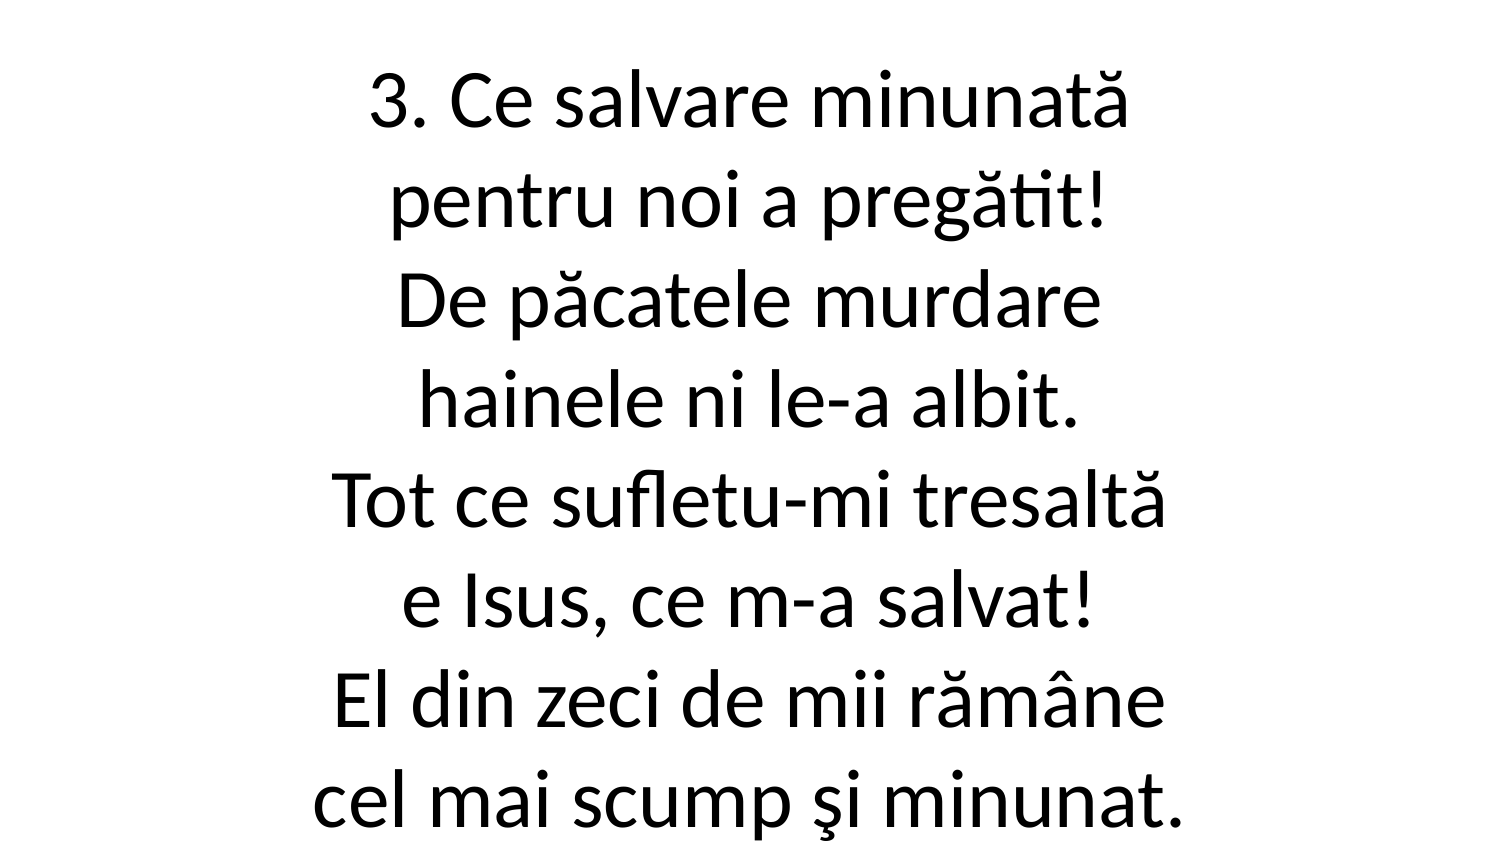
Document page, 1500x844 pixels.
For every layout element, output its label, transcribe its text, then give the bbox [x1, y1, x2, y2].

text_box 3. Ce salvare minunată pentru noi a pregătit! De păcatele murdare hainele ni le-a albit. Tot ce sufletu-mi tresaltă e Isus, ce m-a salvat! El din zeci de mii rămâne cel mai scump şi minunat. [297, 0, 1202, 844]
